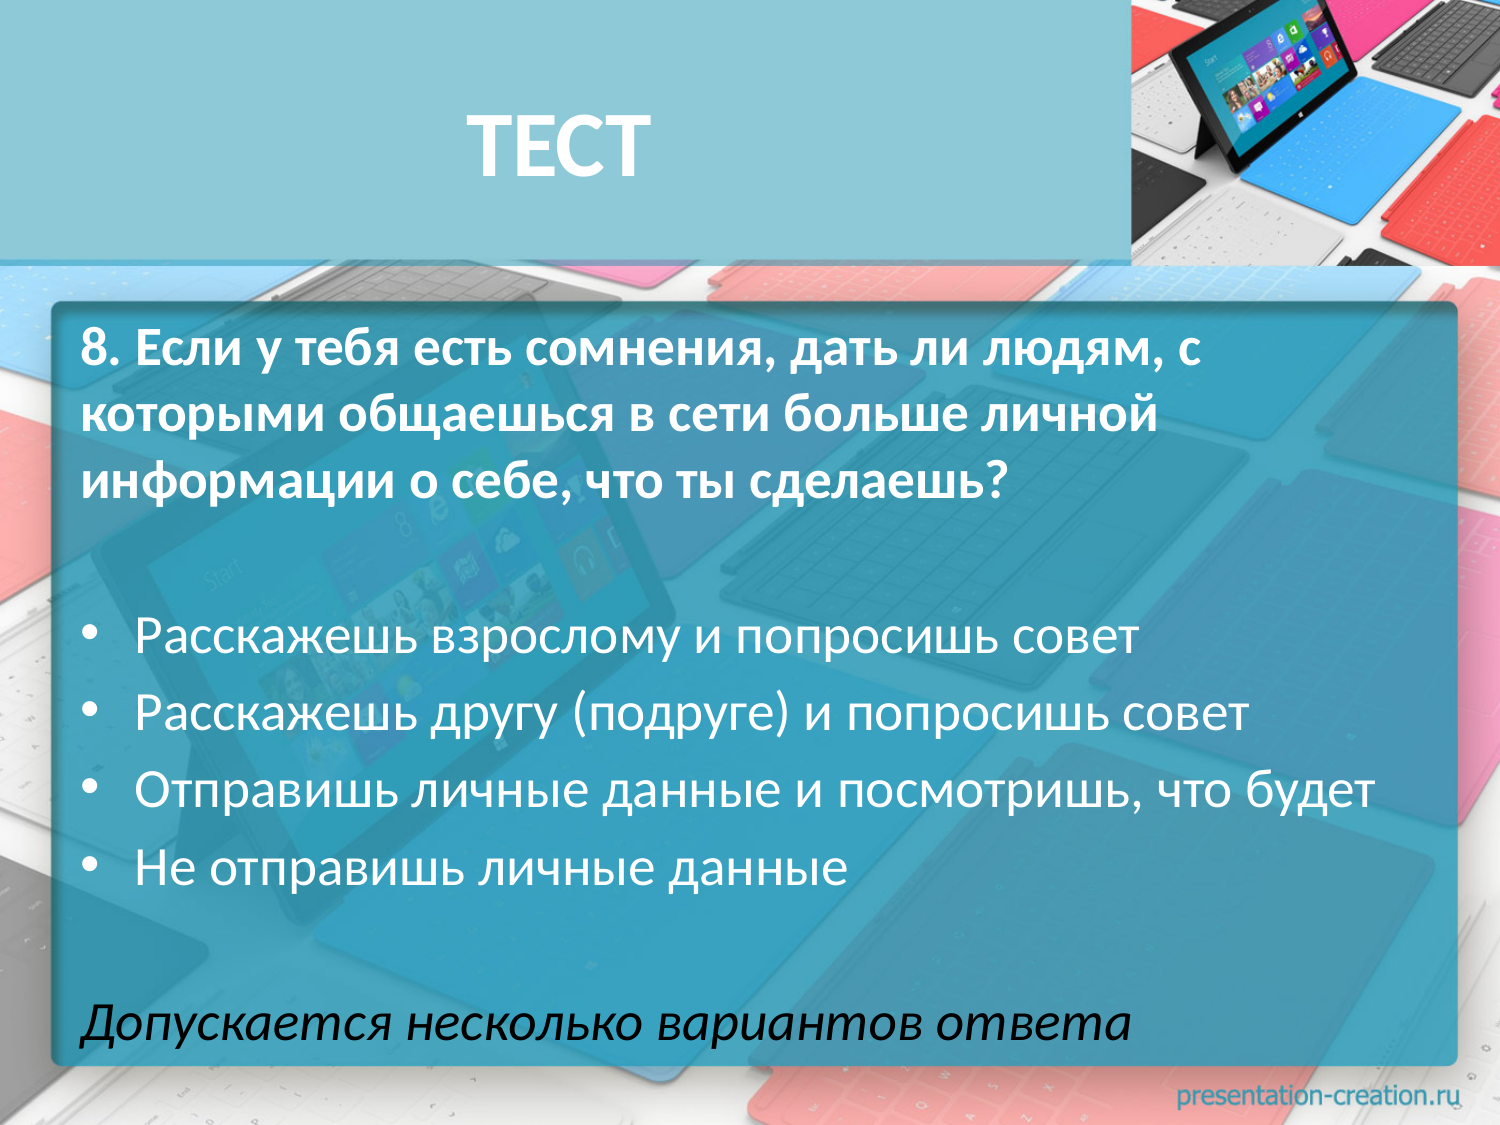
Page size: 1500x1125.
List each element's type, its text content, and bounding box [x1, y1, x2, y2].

picture [0, 0, 1500, 1125]
title ТЕСТ [103, 59, 1015, 220]
list 8. Если у тебя есть сомнения, дать ли людям, с которыми общаешься в сети больше личной информации о себе, что ты сделаешь? Расскажешь взрослому и попросишь совет Расскажешь другу (подруге) и попросишь совет Отправишь личные данные и посмотришь, что будет Не отправишь личные данные Допускается несколько вариантов ответа [64, 302, 1447, 1061]
